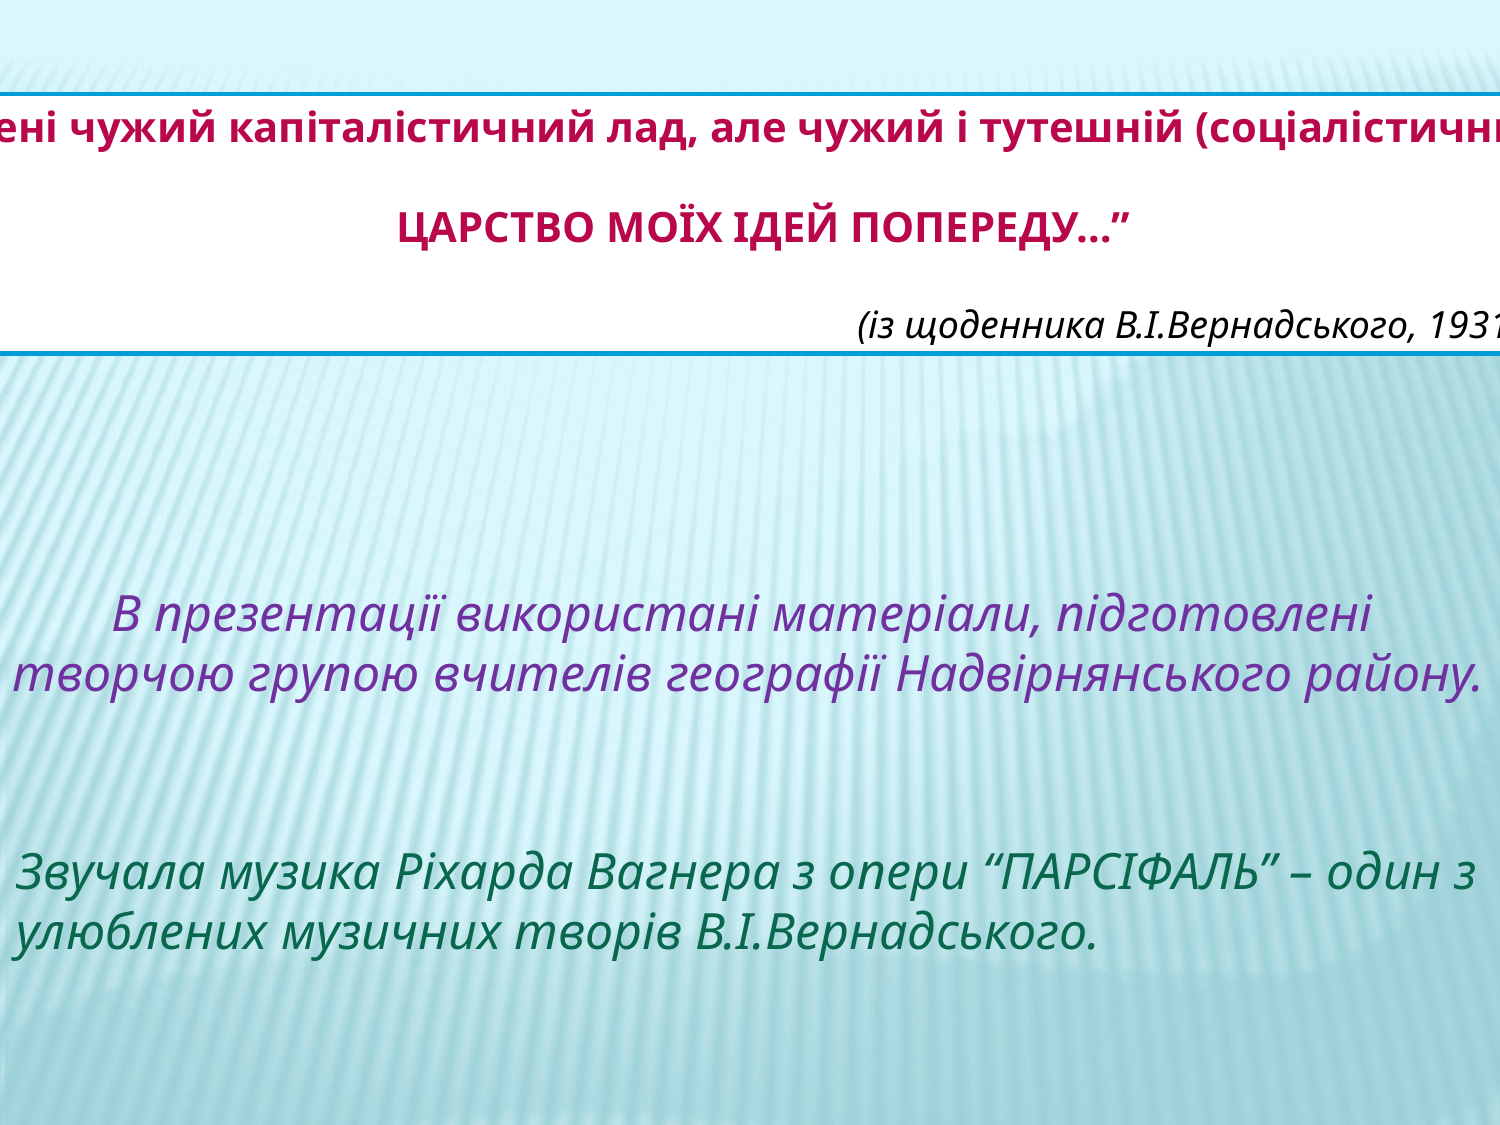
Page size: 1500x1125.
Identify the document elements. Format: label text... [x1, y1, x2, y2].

text_box “Мені чужий капіталістичний лад, але чужий і тутешній (соціалістичний). ЦАРСТВО МОЇХ ІДЕЙ ПОПЕРЕДУ…” (із щоденника В.І.Вернадського, 1931 рік) [0, 92, 1500, 356]
text_box В презентації використані матеріали, підготовлені творчою групою вчителів географії Надвірнянського району. [0, 574, 1500, 709]
text_box Звучала музика Ріхарда Вагнера з опери “ПАРСІФАЛЬ” – один з улюблених музичних творів В.І.Вернадського. [1, 831, 1500, 967]
